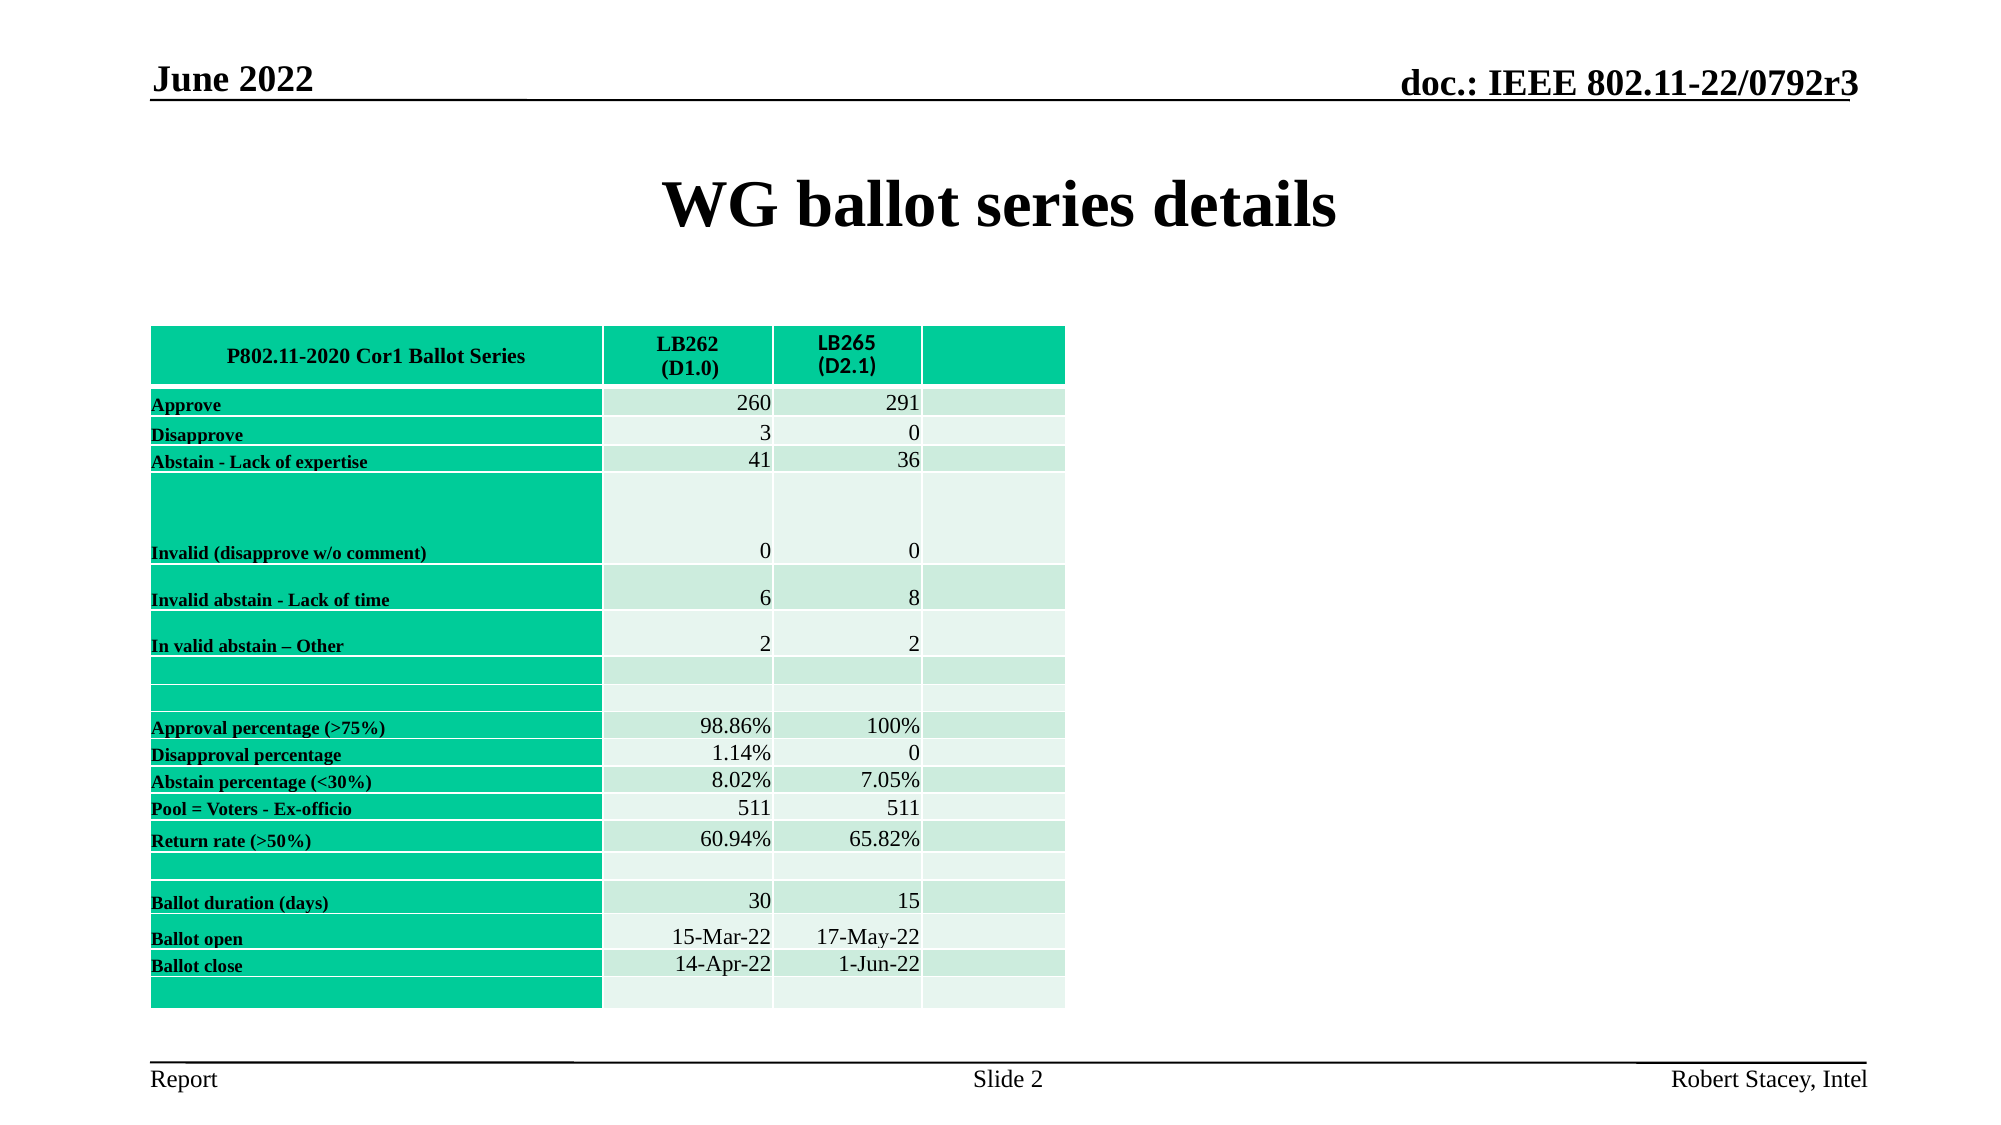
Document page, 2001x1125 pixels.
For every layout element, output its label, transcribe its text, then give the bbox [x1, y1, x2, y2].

table_cell 1-Jun-22 [774, 950, 921, 976]
table_cell [923, 712, 1065, 738]
table_cell 15-Mar-22 [604, 914, 772, 948]
table_cell [923, 657, 1065, 684]
table_cell 0 [774, 739, 921, 765]
table_cell 8.02% [604, 767, 772, 792]
table_cell 511 [774, 794, 921, 819]
table_cell 7.05% [774, 767, 921, 792]
table_cell 100% [774, 712, 921, 738]
table_cell 65.82% [774, 821, 921, 851]
table_cell 6 [604, 565, 772, 609]
table_cell 0 [604, 473, 772, 563]
table_header LB265 (D2.1) [774, 326, 921, 384]
table_cell Ballot close [151, 950, 602, 976]
table_cell [923, 739, 1065, 765]
table_cell [774, 685, 921, 711]
table_cell 3 [604, 417, 772, 444]
table_cell Invalid (disapprove w/o comment) [151, 473, 602, 563]
table_cell Invalid abstain - Lack of time [151, 565, 602, 609]
table_cell 0 [774, 417, 921, 444]
table_cell [923, 950, 1065, 976]
table_cell 0 [774, 473, 921, 563]
table_cell 41 [604, 446, 772, 471]
table_cell Abstain - Lack of expertise [151, 446, 602, 471]
table_cell 60.94% [604, 821, 772, 851]
table_cell Ballot open [151, 914, 602, 948]
table_cell [151, 853, 602, 879]
table_cell [774, 977, 921, 1008]
table_cell [604, 977, 772, 1008]
table_cell 291 [774, 389, 921, 415]
table_cell [923, 794, 1065, 819]
table_cell [923, 977, 1065, 1008]
table_cell [774, 853, 921, 879]
table_cell [923, 821, 1065, 851]
table_cell [151, 977, 602, 1008]
table_cell [923, 611, 1065, 655]
table_cell Disapproval percentage [151, 739, 602, 765]
table_cell [923, 473, 1065, 563]
table_cell [923, 853, 1065, 879]
title WG ballot series details [149, 112, 1850, 288]
table_cell 8 [774, 565, 921, 609]
table_cell 511 [604, 794, 772, 819]
table_cell 30 [604, 881, 772, 913]
table_header LB262 (D1.0) [604, 326, 772, 384]
table_cell [923, 417, 1065, 444]
table_cell [774, 657, 921, 684]
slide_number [152, 54, 563, 100]
table_cell [923, 565, 1065, 609]
table_cell [923, 389, 1065, 415]
table_cell 260 [604, 389, 772, 415]
table_cell 36 [774, 446, 921, 471]
table_cell [923, 881, 1065, 913]
table_header P802.11-2020 Cor1 Ballot Series [151, 326, 602, 384]
table_cell 2 [774, 611, 921, 655]
table_header [923, 326, 1065, 384]
table_cell 15 [774, 881, 921, 913]
table_cell [151, 685, 602, 711]
table_cell In valid abstain – Other [151, 611, 602, 655]
table_cell [604, 685, 772, 711]
table_cell Ballot duration (days) [151, 881, 602, 913]
table_cell [151, 657, 602, 684]
table_cell Abstain percentage (<30%) [151, 767, 602, 792]
table_cell Approve [151, 389, 602, 415]
slide_number Slide 2 [950, 1061, 1067, 1123]
table_cell [923, 767, 1065, 792]
table_cell 1.14% [604, 739, 772, 765]
table_cell Return rate (>50%) [151, 821, 602, 851]
table_cell Disapprove [151, 417, 602, 444]
table_cell [923, 685, 1065, 711]
table_cell Pool = Voters - Ex-officio [151, 794, 602, 819]
table_cell Approval percentage (>75%) [151, 712, 602, 738]
table_cell [604, 657, 772, 684]
table_cell 17-May-22 [774, 914, 921, 948]
footer Robert Stacey, Intel [1171, 1061, 1869, 1093]
table_cell 2 [604, 611, 772, 655]
table_cell [923, 446, 1065, 471]
table_cell 14-Apr-22 [604, 950, 772, 976]
table_cell [923, 914, 1065, 948]
table_cell 98.86% [604, 712, 772, 738]
table_cell [604, 853, 772, 879]
